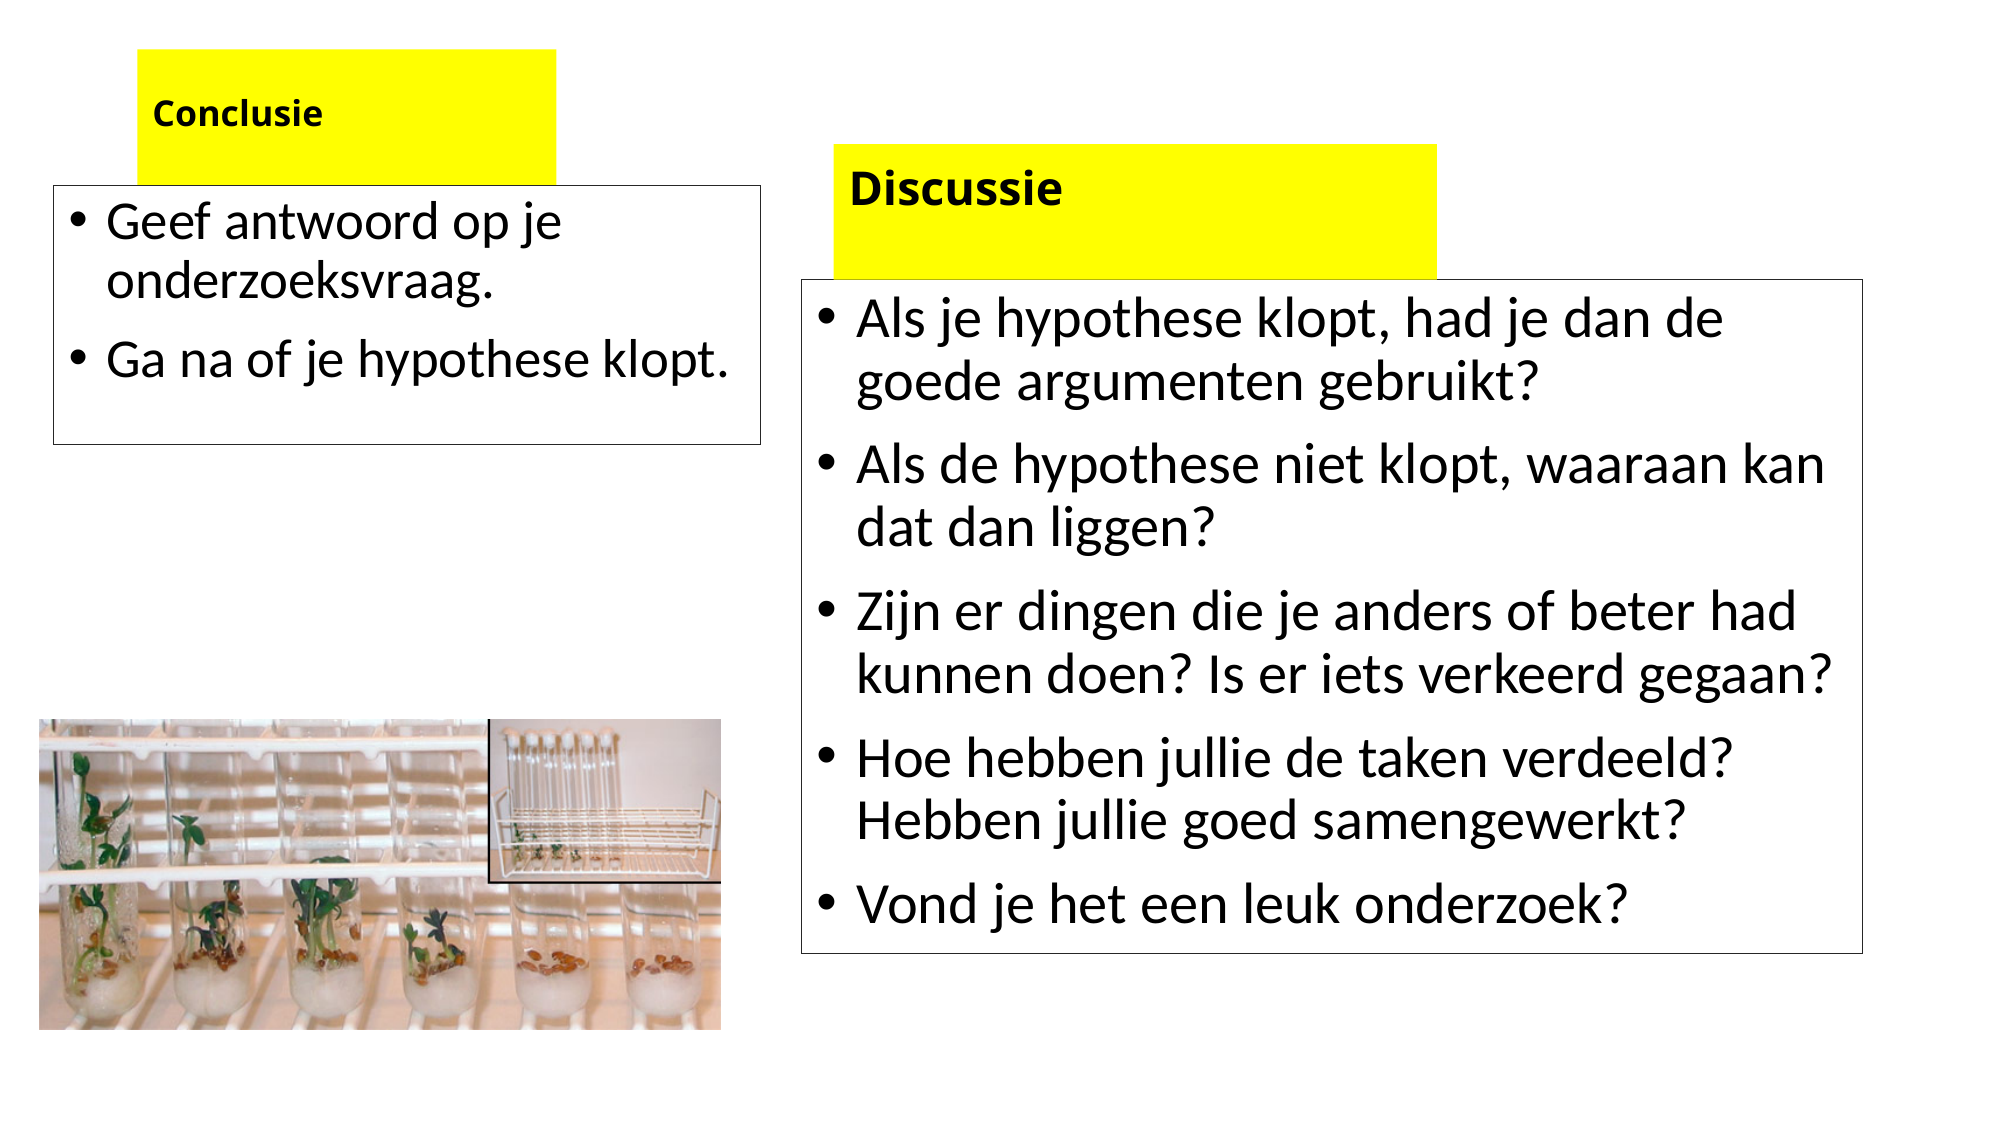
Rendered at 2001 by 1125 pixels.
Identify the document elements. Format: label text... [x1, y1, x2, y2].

list Geef antwoord op je onderzoeksvraag. Ga na of je hypothese klopt. [53, 185, 761, 445]
list Als je hypothese klopt, had je dan de goede argumenten gebruikt? Als de hypothese niet klopt, waaraan kan dat dan liggen? Zijn er dingen die je anders of beter had kunnen doen? Is er iets verkeerd gegaan? Hoe hebben jullie de taken verdeeld? Hebben jullie goed samengewerkt? Vond je het een leuk onderzoek? [801, 279, 1863, 954]
title Conclusie [137, 49, 557, 185]
picture [39, 719, 721, 1030]
text_box Discussie [833, 144, 1437, 280]
